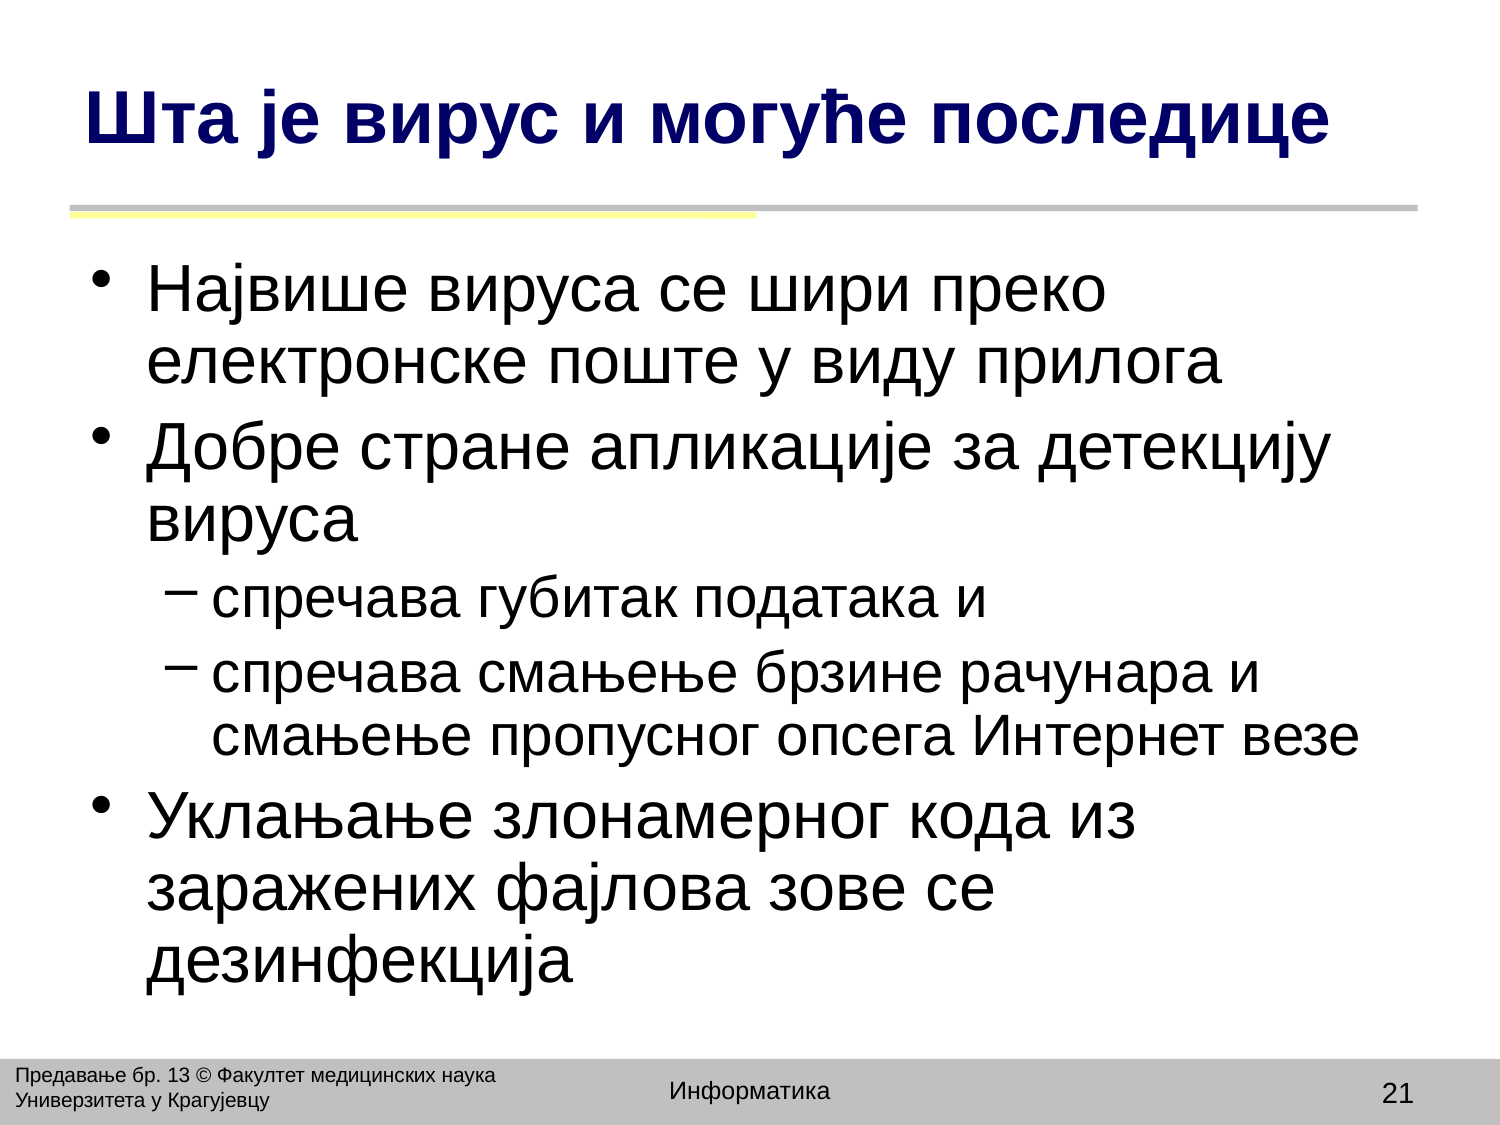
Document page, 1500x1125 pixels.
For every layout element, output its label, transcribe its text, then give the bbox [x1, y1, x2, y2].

slide_number Предавање бр. 13 © Факултет медицинских наука Универзитета у Крагујевцу [0, 1053, 617, 1108]
slide_number 21 [1079, 1066, 1430, 1125]
list Највише вируса се шири преко електронске поште у виду прилога Добре стране апликације за детекцију вируса спречава губитак података и спречава смањење брзине рачунара и смањење пропусног опсега Интернет везе Уклањање злонамерног кода из заражених фајлова зове се дезинфекција [74, 246, 1426, 1023]
title Шта је вирус и могуће последице [69, 19, 1426, 208]
footer Информатика [512, 1066, 988, 1125]
